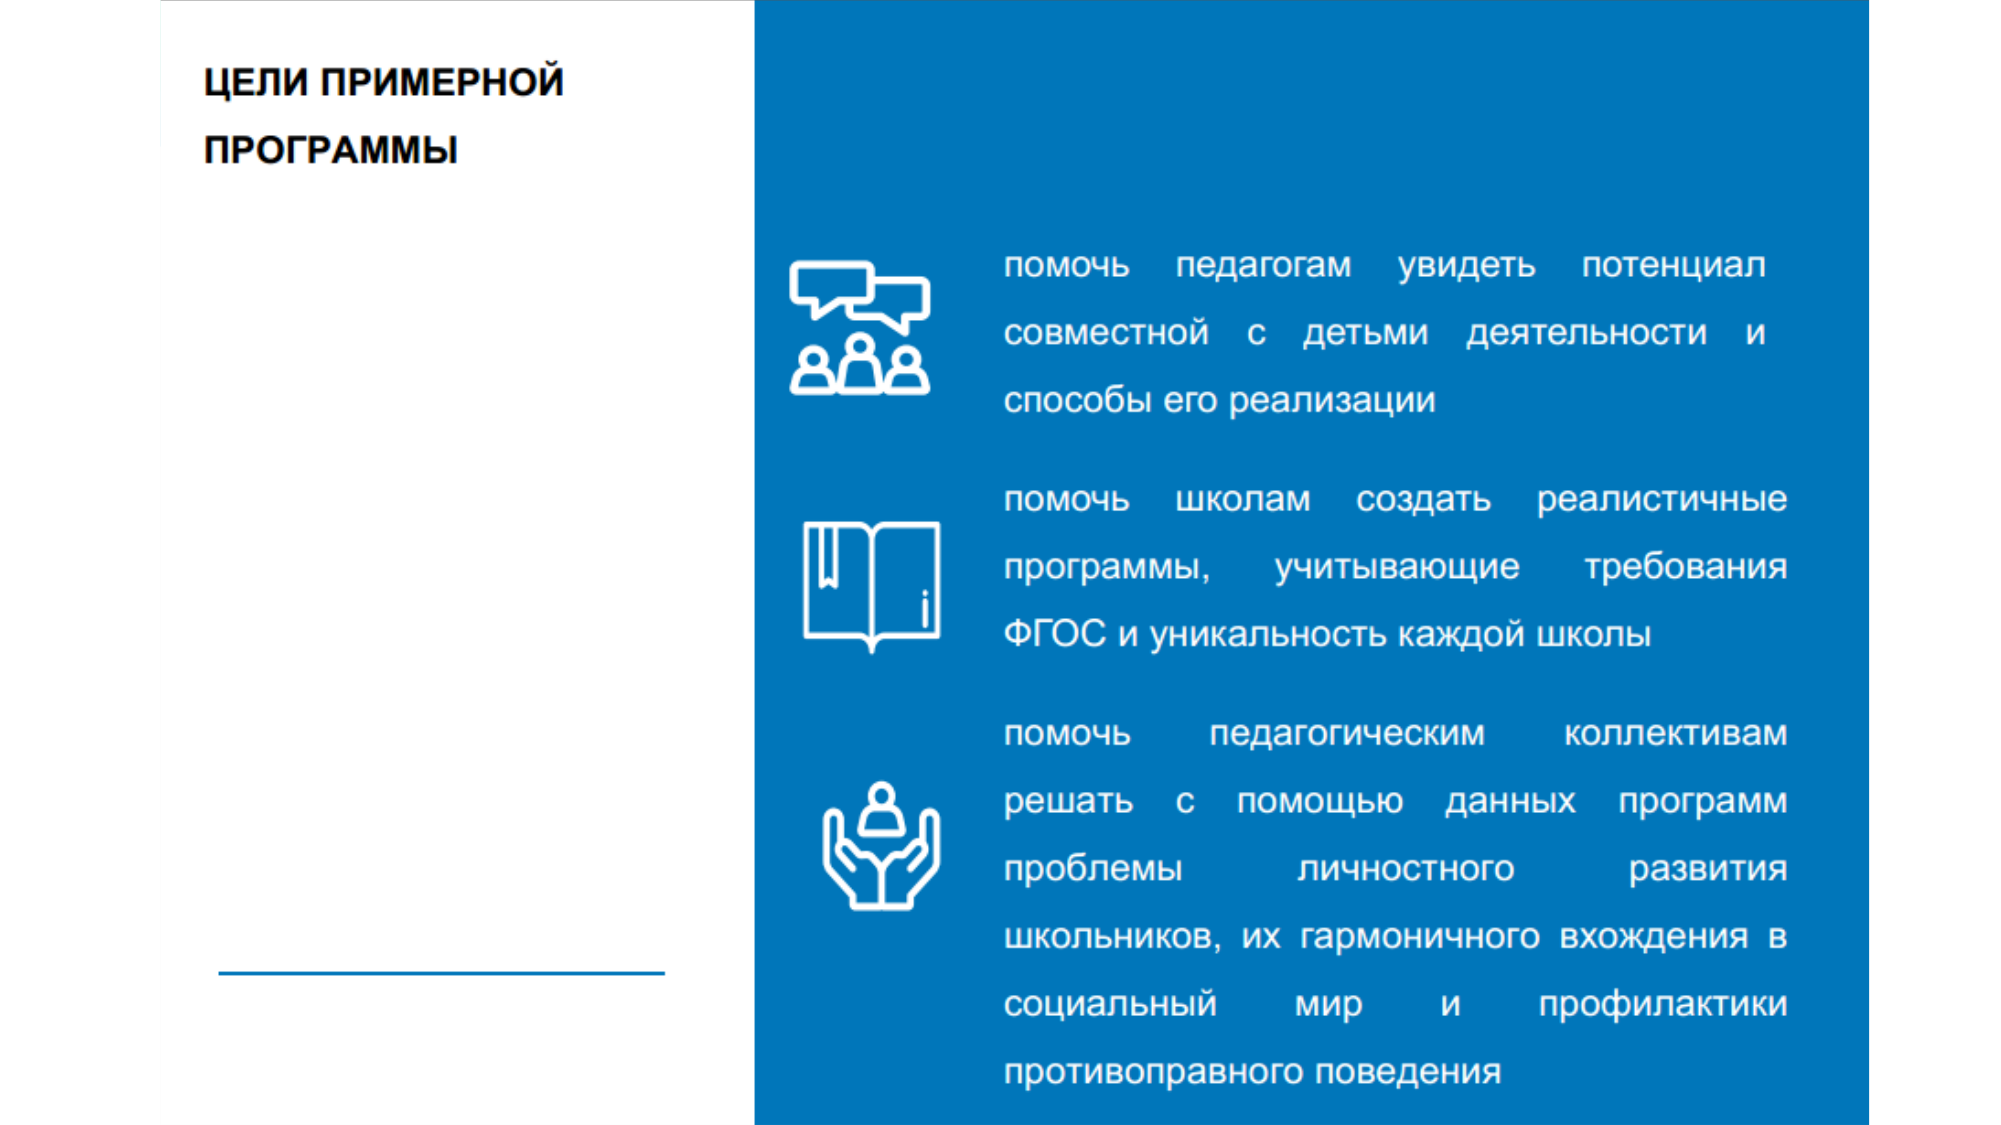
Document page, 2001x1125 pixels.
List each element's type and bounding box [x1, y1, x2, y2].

picture [160, 0, 1870, 1125]
